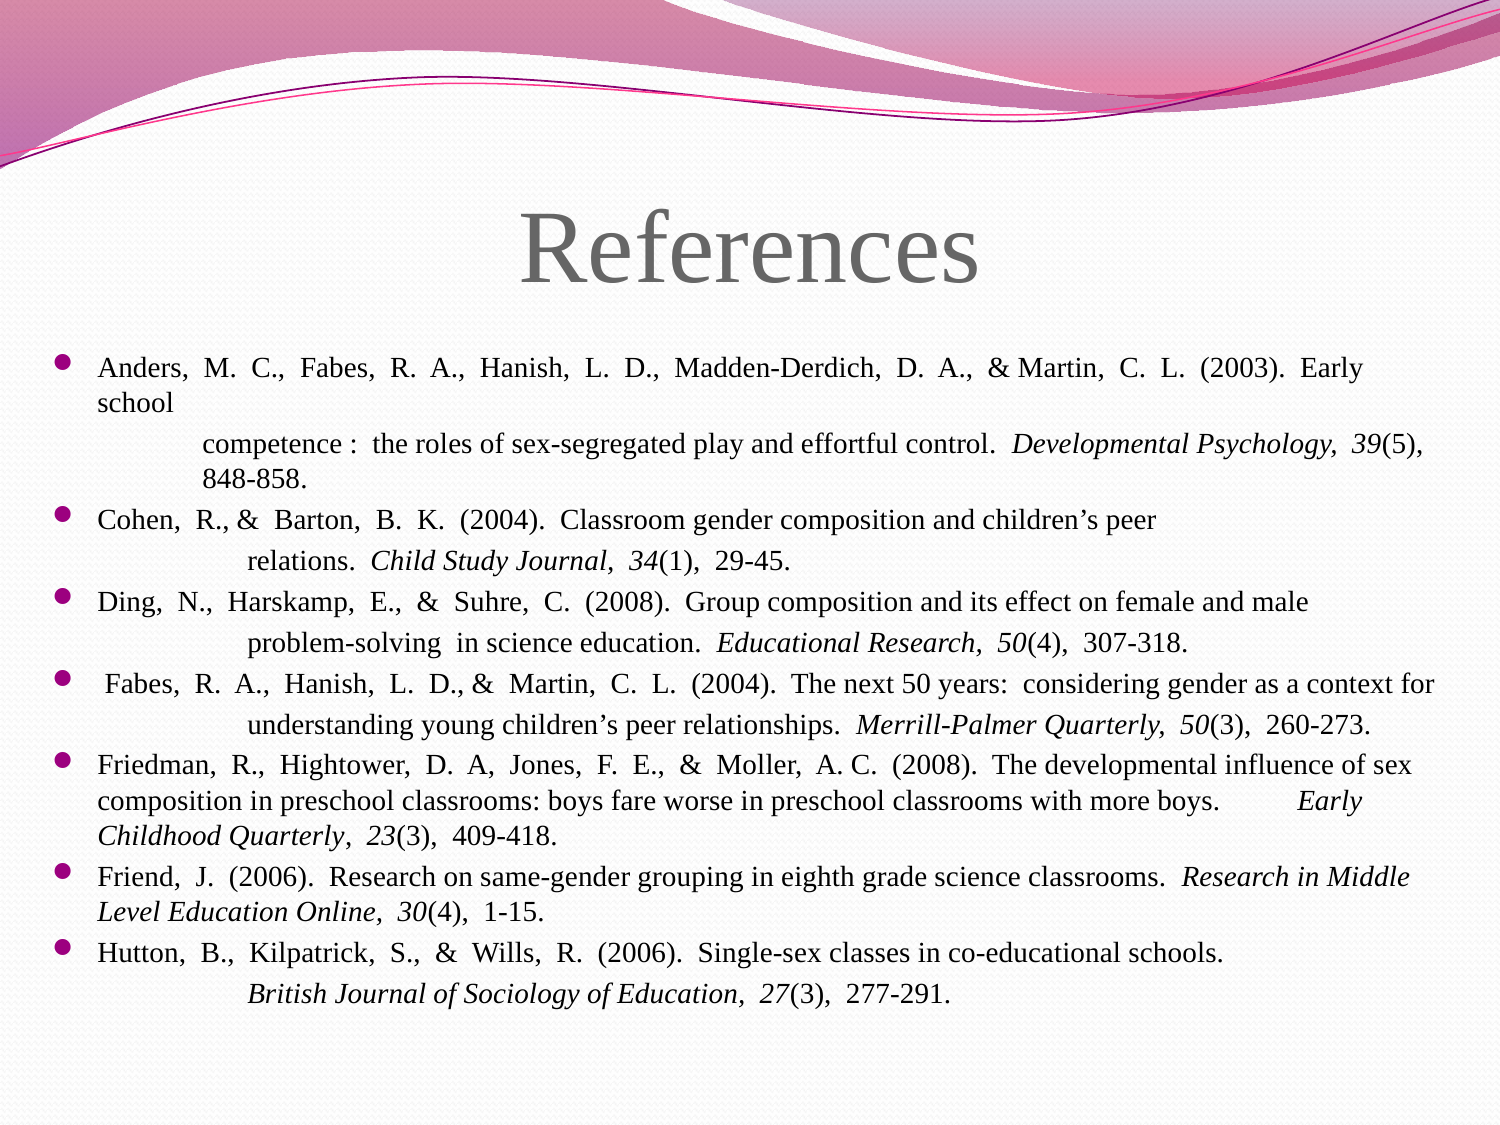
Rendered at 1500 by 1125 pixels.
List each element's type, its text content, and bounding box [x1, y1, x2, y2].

list Anders, M. C., Fabes, R. A., Hanish, L. D., Madden-Derdich, D. A., & Martin, C. L. (2003). Early school competence : the roles of sex-segregated play and effortful control. Developmental Psychology, 39(5), 848-858. Cohen, R., & Barton, B. K. (2004). Classroom gender composition and children’s peer relations. Child Study Journal, 34(1), 29-45. Ding, N., Harskamp, E., & Suhre, C. (2008). Group composition and its effect on female and male problem-solving in science education. Educational Research, 50(4), 307-318. Fabes, R. A., Hanish, L. D., & Martin, C. L. (2004). The next 50 years: considering gender as a context for understanding young children’s peer relationships. Merrill-Palmer Quarterly, 50(3), 260-273. Friedman, R., Hightower, D. A, Jones, F. E., & Moller, A. C. (2008). The developmental influence of sex composition in preschool classrooms: boys fare worse in preschool classrooms with more boys. Early Childhood Quarterly, 23(3), 409-418. Friend, J. (2006). Research on same-gender grouping in eighth grade science classrooms. Research in Middle Level Education Online, 30(4), 1-15. Hutton, B., Kilpatrick, S., & Wills, R. (2006). Single-sex classes in co-educational schools. British Journal of Sociology of Education, 27(3), 277-291. [37, 299, 1463, 1063]
title References [75, 115, 1425, 299]
